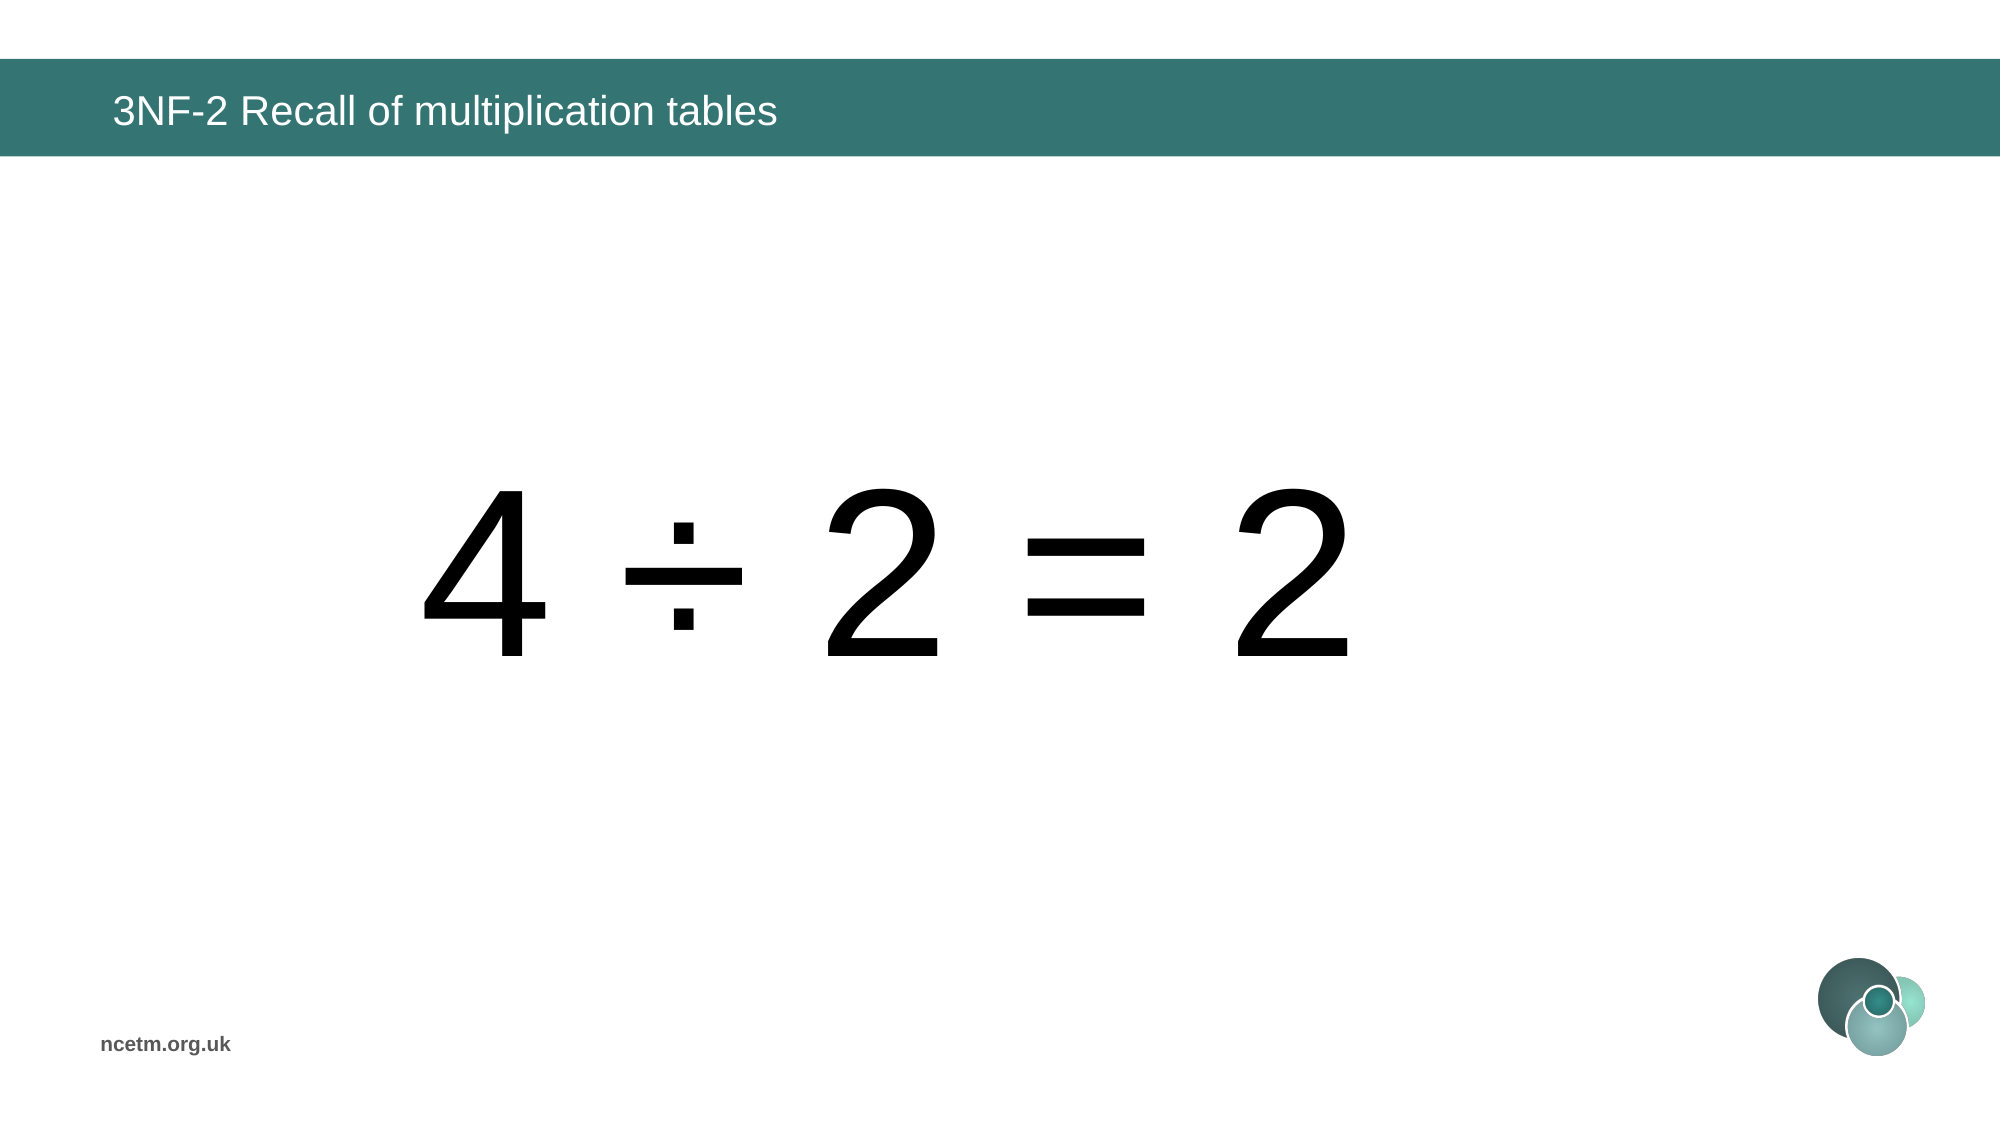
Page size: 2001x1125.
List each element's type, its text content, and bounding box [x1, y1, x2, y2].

picture [1818, 958, 1925, 1056]
text_box 2 [1211, 409, 1375, 712]
text_box 4 ÷ 2 = [404, 409, 1211, 712]
title 3NF-2 Recall of multiplication tables [97, 76, 1945, 147]
